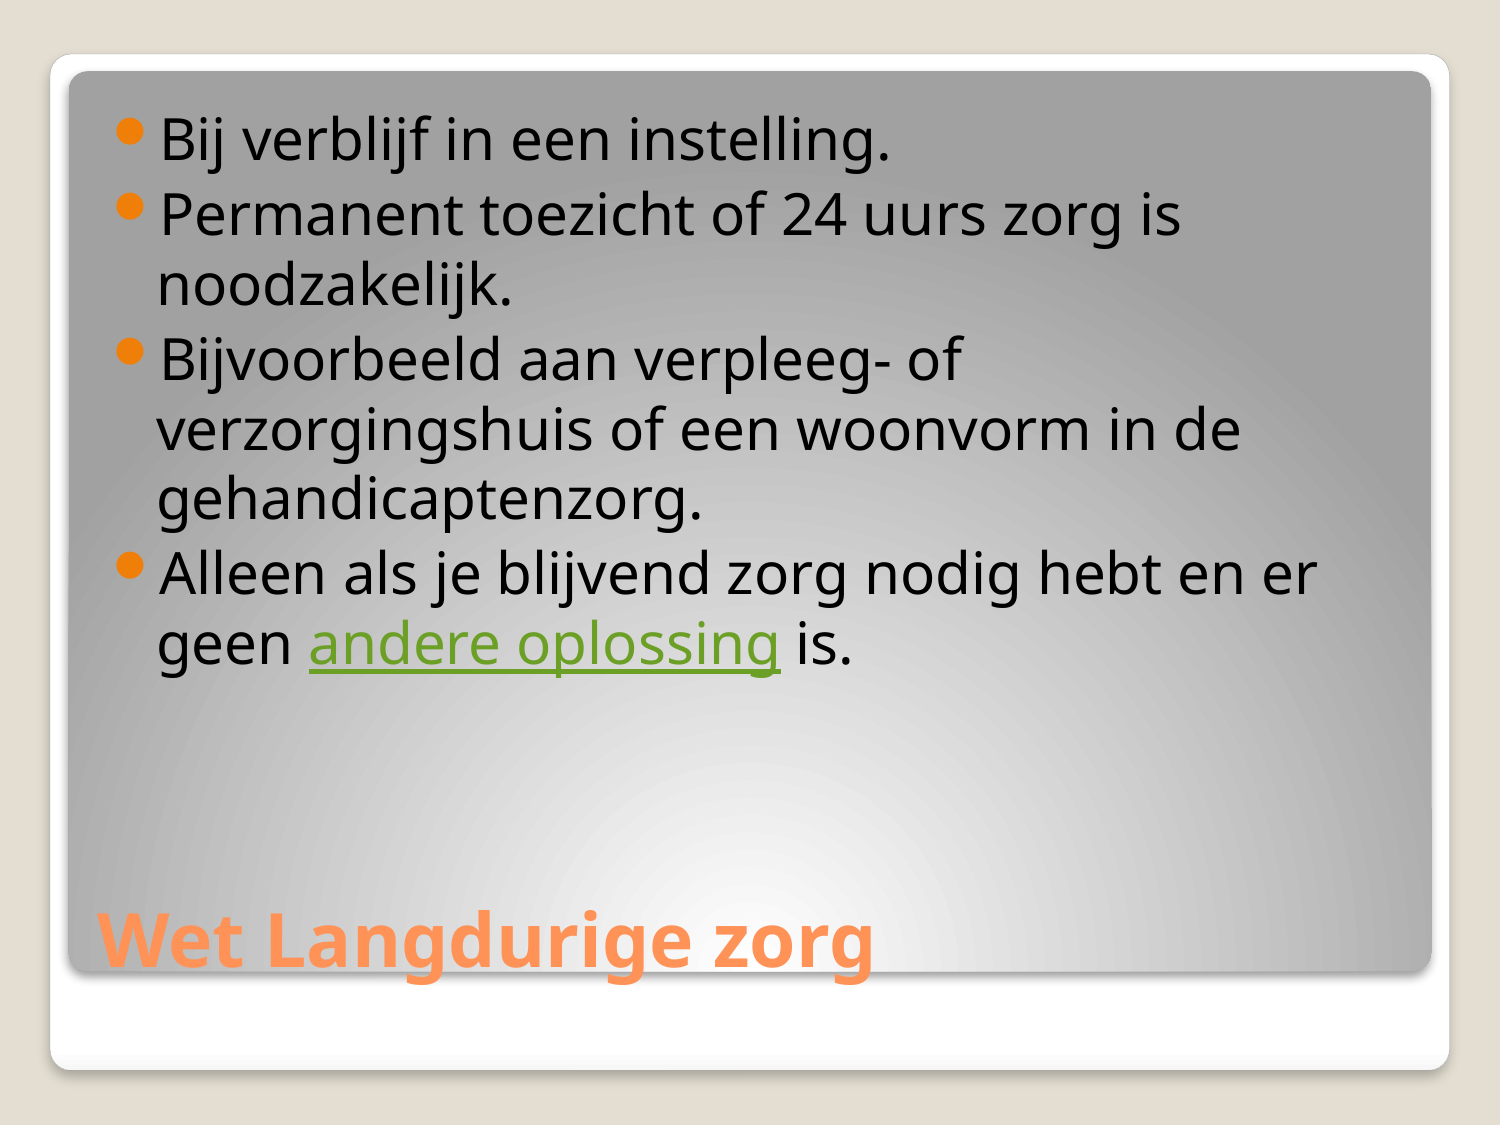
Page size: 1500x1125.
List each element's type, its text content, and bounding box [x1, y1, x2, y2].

list Bij verblijf in een instelling. Permanent toezicht of 24 uurs zorg is noodzakelijk. Bijvoorbeeld aan verpleeg- of verzorgingshuis of een woonvorm in de gehandicaptenzorg. Alleen als je blijvend zorg nodig hebt en er geen andere oplossing is. [82, 86, 1425, 774]
title Wet Langdurige zorg [82, 817, 1425, 990]
